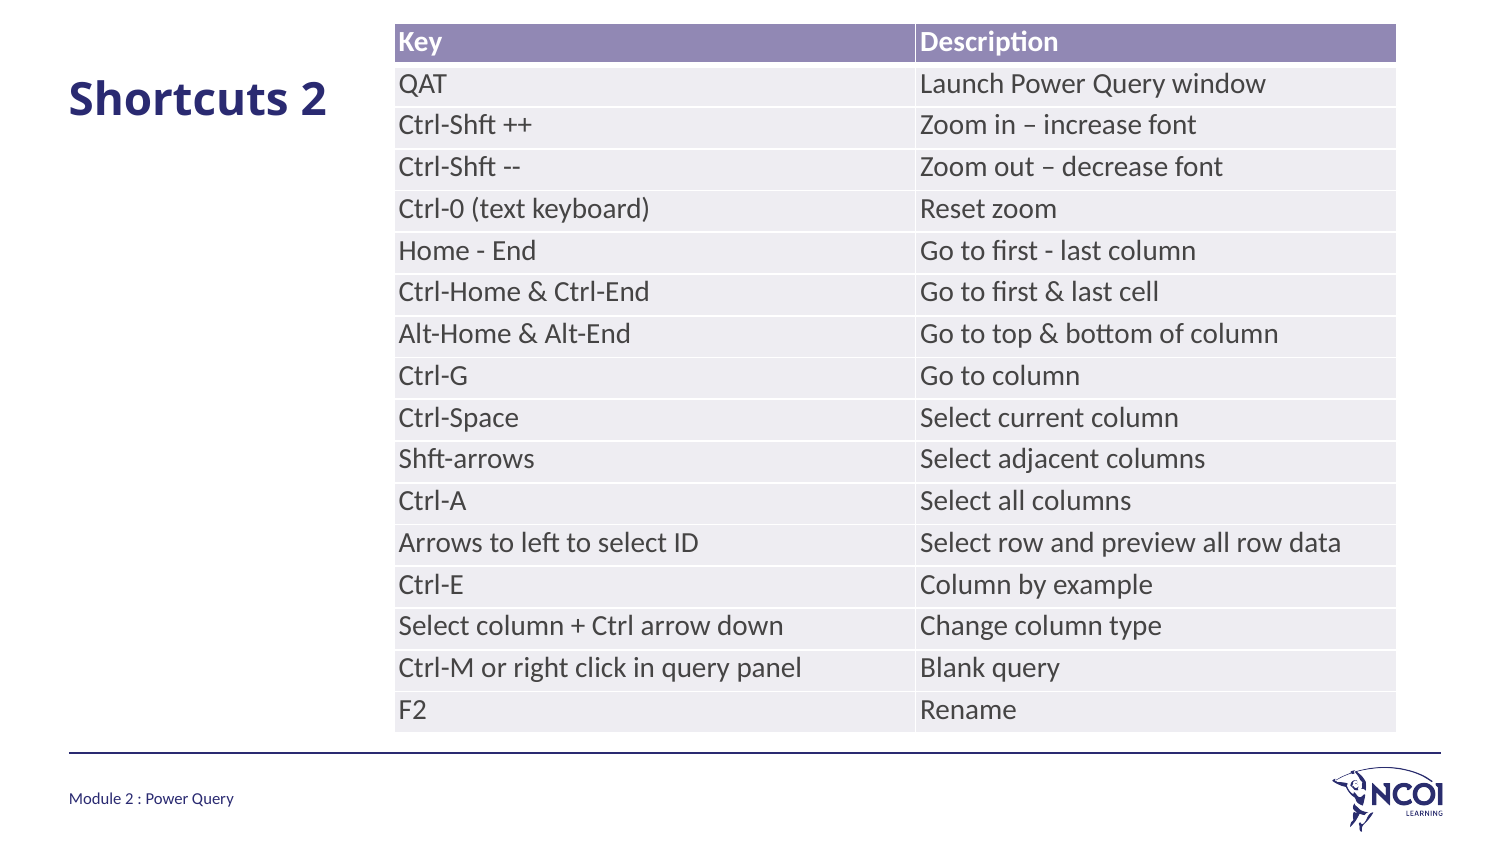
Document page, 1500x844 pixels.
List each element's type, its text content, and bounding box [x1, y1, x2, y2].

table_cell Blank query [916, 651, 1396, 691]
picture [1310, 743, 1465, 844]
footer Module 2 : Power Query [53, 775, 561, 821]
table_cell Select row and preview all row data [916, 525, 1396, 565]
table_cell Arrows to left to select ID [395, 525, 915, 565]
table_cell Ctrl-Space [395, 400, 915, 440]
table_cell Alt-Home & Alt-End [395, 317, 915, 357]
table_cell Select current column [916, 400, 1396, 440]
table_cell QAT [395, 68, 915, 106]
table_cell Zoom in – increase font [916, 108, 1396, 148]
table_cell Select all columns [916, 484, 1396, 524]
table_cell Select adjacent columns [916, 442, 1396, 482]
table_cell Reset zoom [916, 191, 1396, 231]
table_cell Launch Power Query window [916, 68, 1396, 106]
table_cell Home - End [395, 233, 915, 273]
table_cell Go to column [916, 358, 1396, 398]
table_cell Zoom out – decrease font [916, 150, 1396, 190]
table_cell Ctrl-E [395, 567, 915, 607]
table_cell Go to first & last cell [916, 275, 1396, 315]
table_cell Go to top & bottom of column [916, 317, 1396, 357]
table_header Key [395, 24, 915, 62]
table_cell Shft-arrows [395, 442, 915, 482]
table_cell Ctrl-Shft -- [395, 150, 915, 190]
table_cell Ctrl-Shft ++ [395, 108, 915, 148]
table_cell Change column type [916, 609, 1396, 649]
table_cell Column by example [916, 567, 1396, 607]
table_cell Select column + Ctrl arrow down [395, 609, 915, 649]
title Shortcuts 2 [68, 23, 393, 125]
table_cell Ctrl-0 (text keyboard) [395, 191, 915, 231]
table_cell Ctrl-G [395, 358, 915, 398]
table_cell F2 [395, 692, 915, 732]
table_header Description [916, 24, 1396, 62]
table_cell Ctrl-A [395, 484, 915, 524]
table_cell Rename [916, 692, 1396, 732]
table_cell Ctrl-M or right click in query panel [395, 651, 915, 691]
table_cell Ctrl-Home & Ctrl-End [395, 275, 915, 315]
table_cell Go to first - last column [916, 233, 1396, 273]
